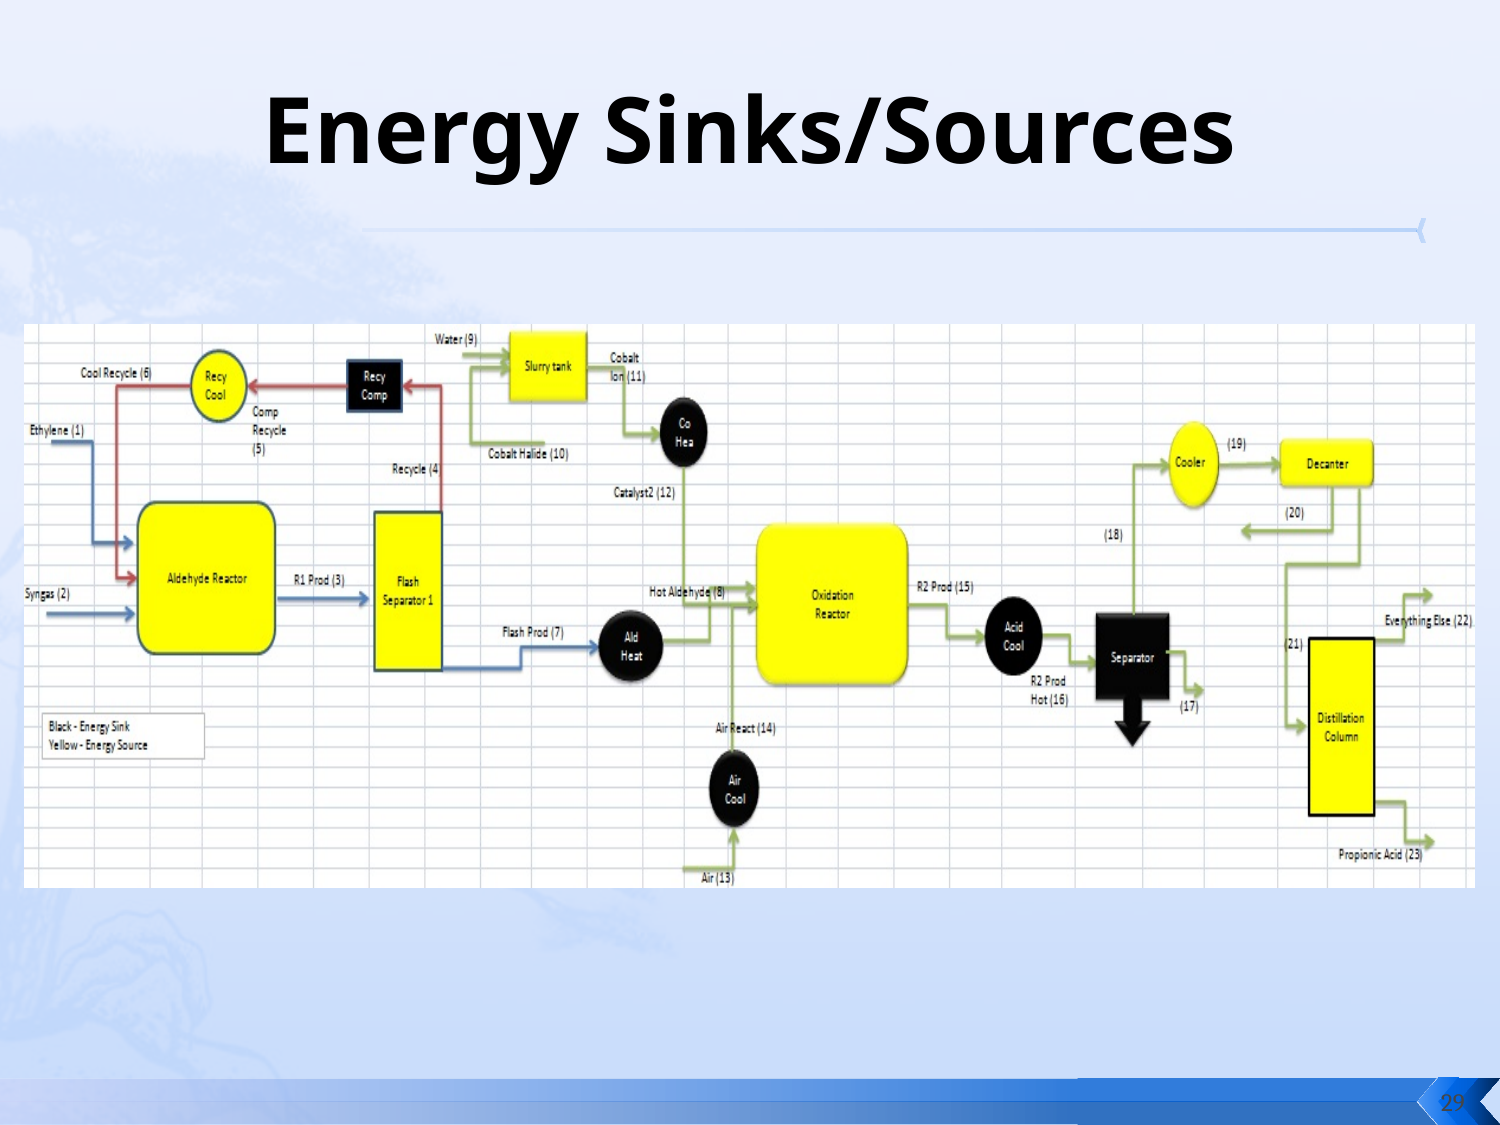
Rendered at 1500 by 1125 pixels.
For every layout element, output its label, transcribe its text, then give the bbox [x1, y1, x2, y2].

title Energy Sinks/Sources [75, 37, 1425, 216]
slide_number 29 [1406, 1077, 1500, 1125]
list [24, 324, 1476, 888]
